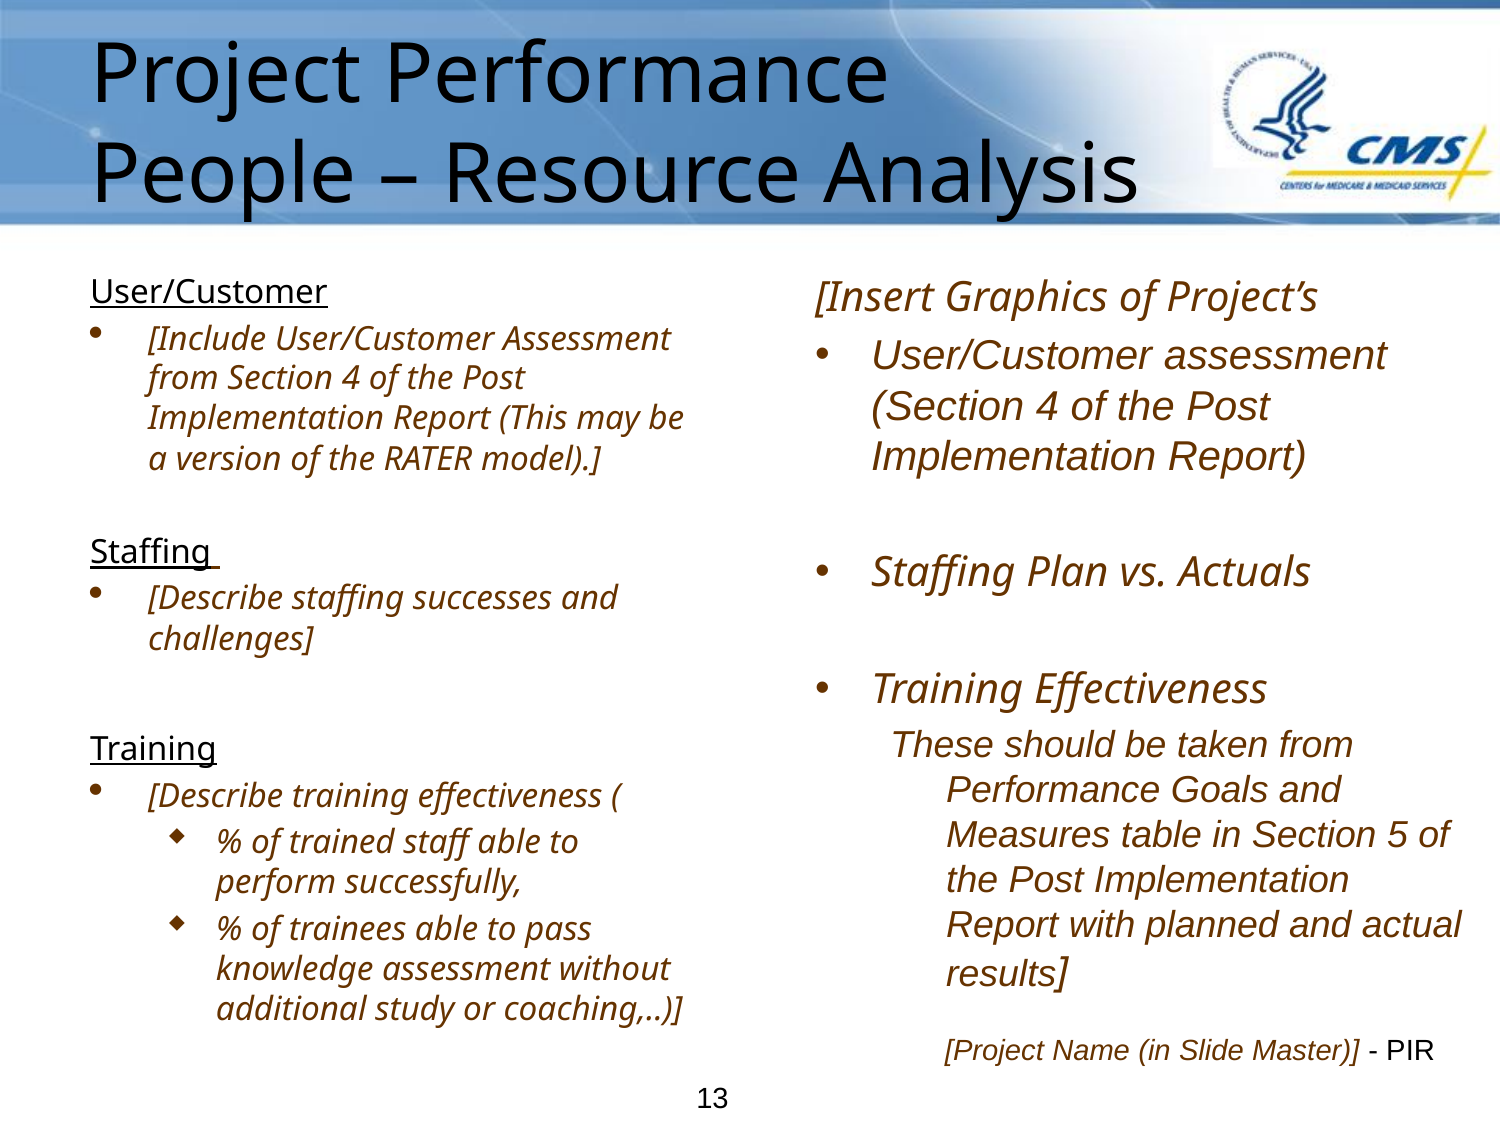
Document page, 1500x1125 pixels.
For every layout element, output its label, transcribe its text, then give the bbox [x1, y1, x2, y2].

footer [Project Name (in Slide Master)] - PIR [912, 1023, 1451, 1103]
text_box [Insert Graphics of Project’s User/Customer assessment (Section 4 of the Post Implementation Report) Staffing Plan vs. Actuals Training Effectiveness These should be taken from Performance Goals and Measures table in Section 5 of the Post Implementation Report with planned and actual results] [799, 262, 1488, 1005]
picture [0, 0, 1500, 1125]
title Project Performance People – Resource Analysis [74, 24, 1426, 213]
slide_number 13 [537, 1071, 888, 1125]
list User/Customer [Include User/Customer Assessment from Section 4 of the Post Implementation Report (This may be a version of the RATER model).] Staffing [Describe staffing successes and challenges] Training [Describe training effectiveness ( % of trained staff able to perform successfully, % of trainees able to pass knowledge assessment without additional study or coaching,..)] [74, 262, 701, 1063]
